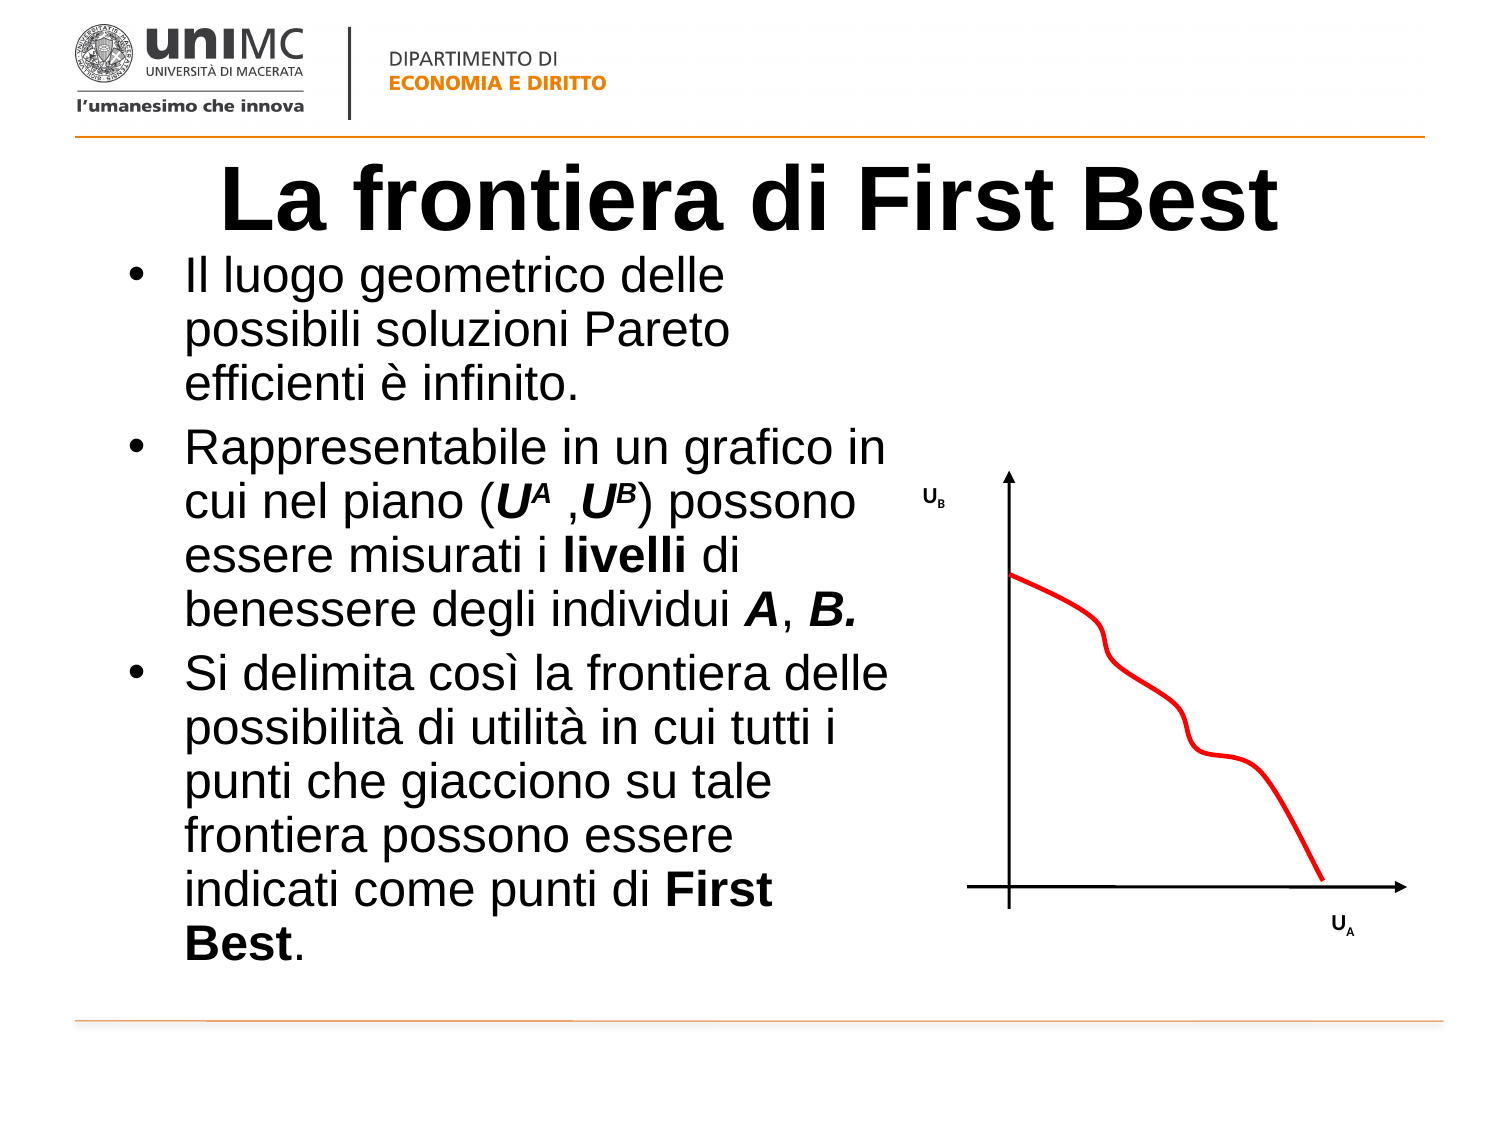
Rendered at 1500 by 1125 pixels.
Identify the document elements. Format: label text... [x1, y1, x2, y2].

picture [75, 24, 1425, 138]
title La frontiera di First Best [112, 99, 1388, 288]
list Il luogo geometrico delle possibili soluzioni Pareto efficienti è infinito. Rappresentabile in un grafico in cui nel piano (UA ,UB) possono essere misurati i livelli di benessere degli individui A, B. Si delimita così la frontiera delle possibilità di utilità in cui tutti i punti che giacciono su tale frontiera possono essere indicati come punti di First Best. [112, 242, 908, 1050]
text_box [907, 470, 1465, 1008]
